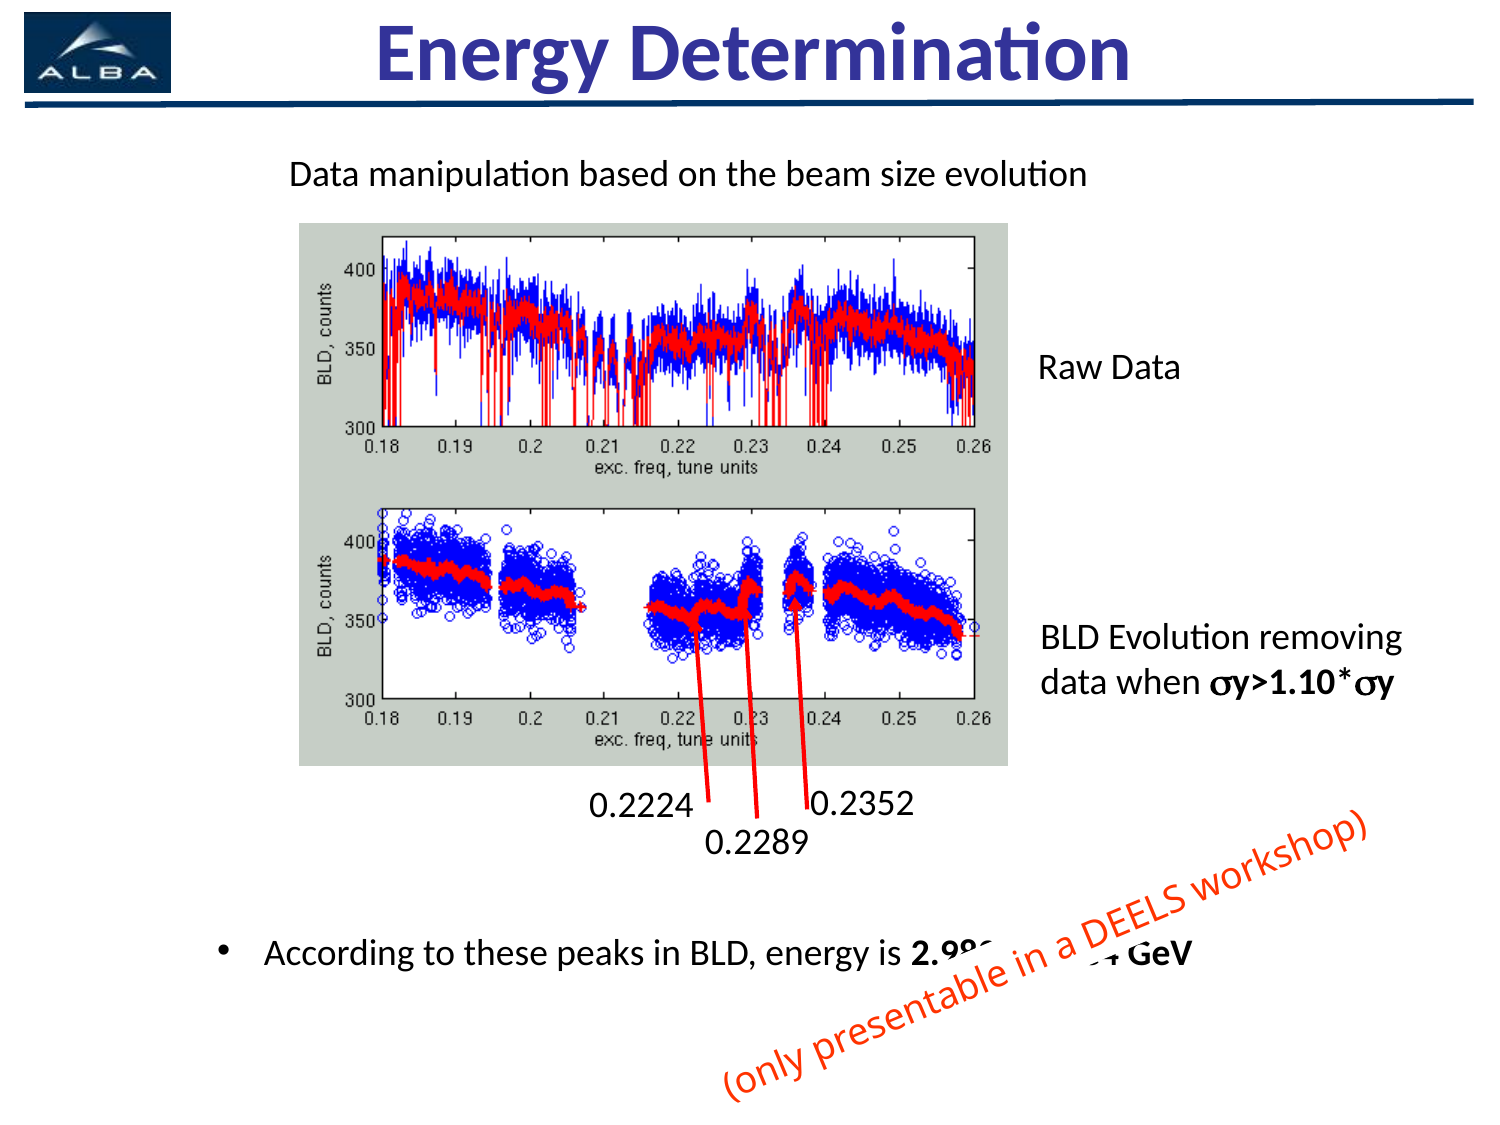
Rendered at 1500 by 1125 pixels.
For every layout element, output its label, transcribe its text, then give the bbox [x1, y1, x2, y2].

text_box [794, 596, 808, 810]
picture [298, 222, 1009, 766]
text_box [694, 618, 710, 804]
text_box 0.2224 [574, 773, 709, 833]
text_box 0.2289 [690, 809, 825, 870]
text_box Data manipulation based on the beam size evolution [274, 142, 1104, 202]
text_box BLD Evolution removing data when sy>1.10*sy [1025, 604, 1492, 710]
text_box Raw Data [1023, 334, 1197, 395]
text_box Energy Determination [360, 0, 1149, 104]
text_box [744, 605, 758, 819]
text_box According to these peaks in BLD, energy is 2.9837+/-5e4 GeV [202, 920, 1040, 980]
picture [24, 12, 171, 93]
text_box 0.2352 [795, 773, 930, 830]
text_box (only presentable in a DEELS workshop) [698, 780, 1398, 1121]
text_box According to these peaks in BLD, energy is 2.9837+/-5e4 GeV [1057, 920, 1217, 980]
